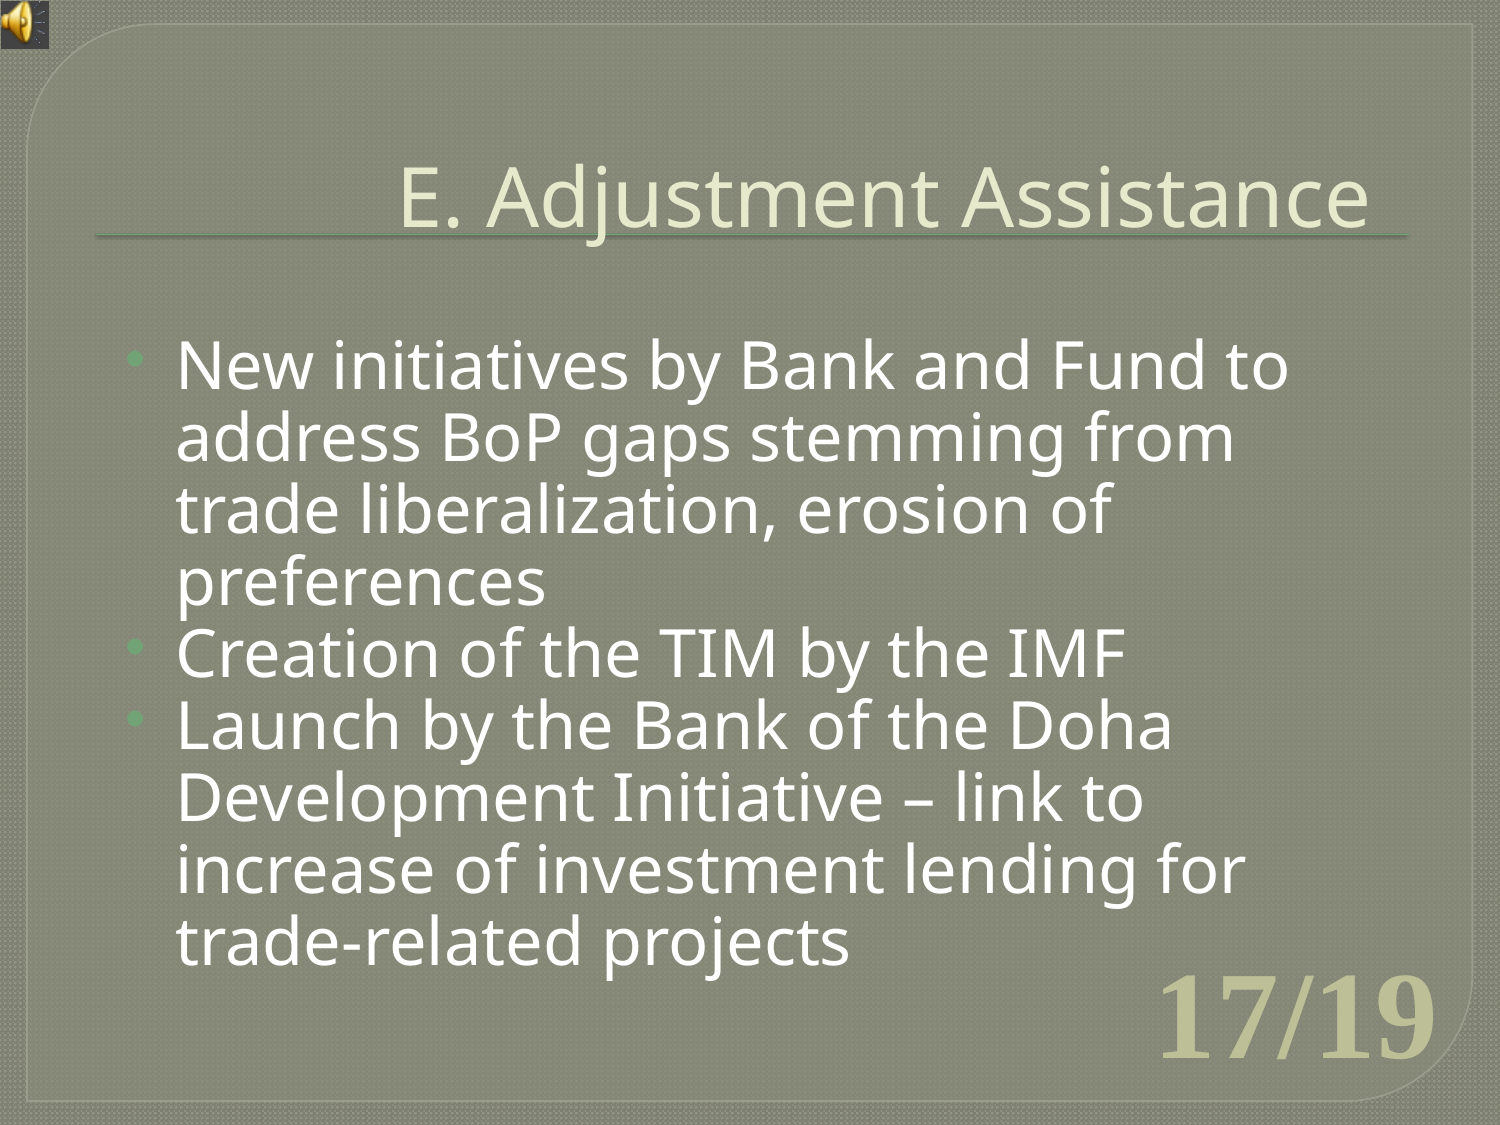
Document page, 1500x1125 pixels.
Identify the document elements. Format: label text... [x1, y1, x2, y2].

title E. Adjustment Assistance [112, 135, 1388, 252]
picture [0, 0, 51, 51]
text_box 17/19 [902, 937, 1454, 1095]
list New initiatives by Bank and Fund to address BoP gaps stemming from trade liberalization, erosion of preferences Creation of the TIM by the IMF Launch by the Bank of the Doha Development Initiative – link to increase of investment lending for trade-related projects [112, 324, 1388, 1038]
